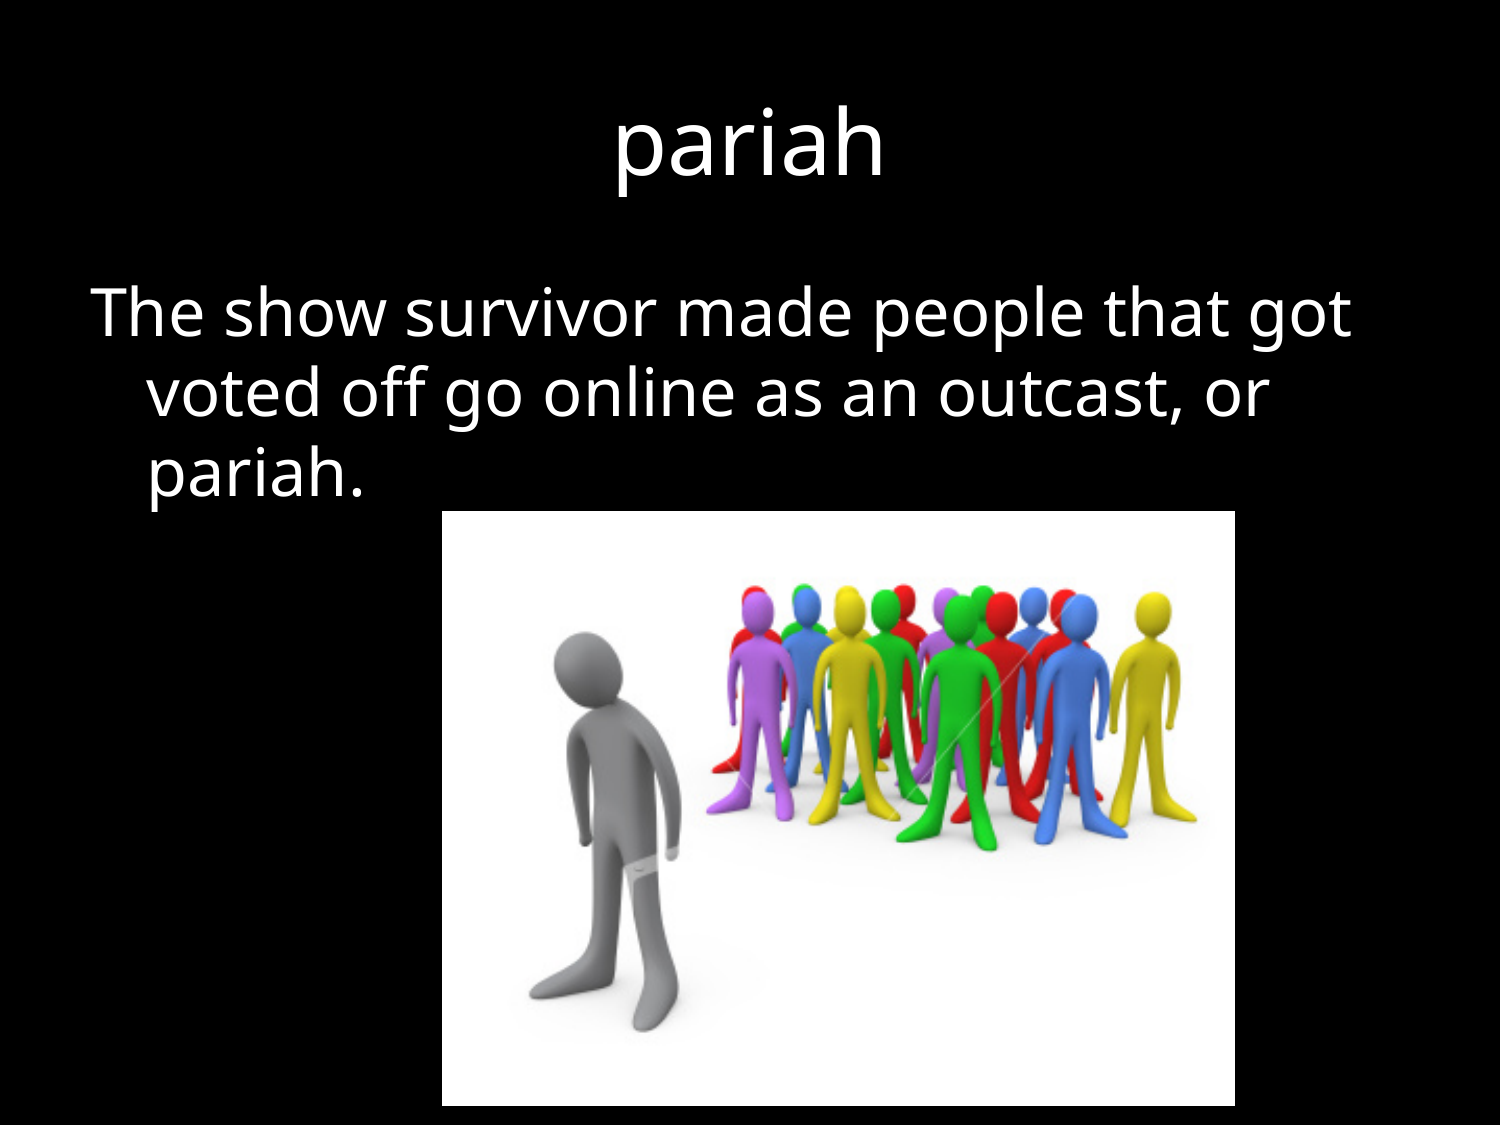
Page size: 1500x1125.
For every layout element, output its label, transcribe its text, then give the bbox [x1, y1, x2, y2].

picture [442, 511, 1235, 1106]
title pariah [75, 45, 1425, 233]
list The show survivor made people that got voted off go online as an outcast, or pariah. [75, 262, 1425, 1005]
